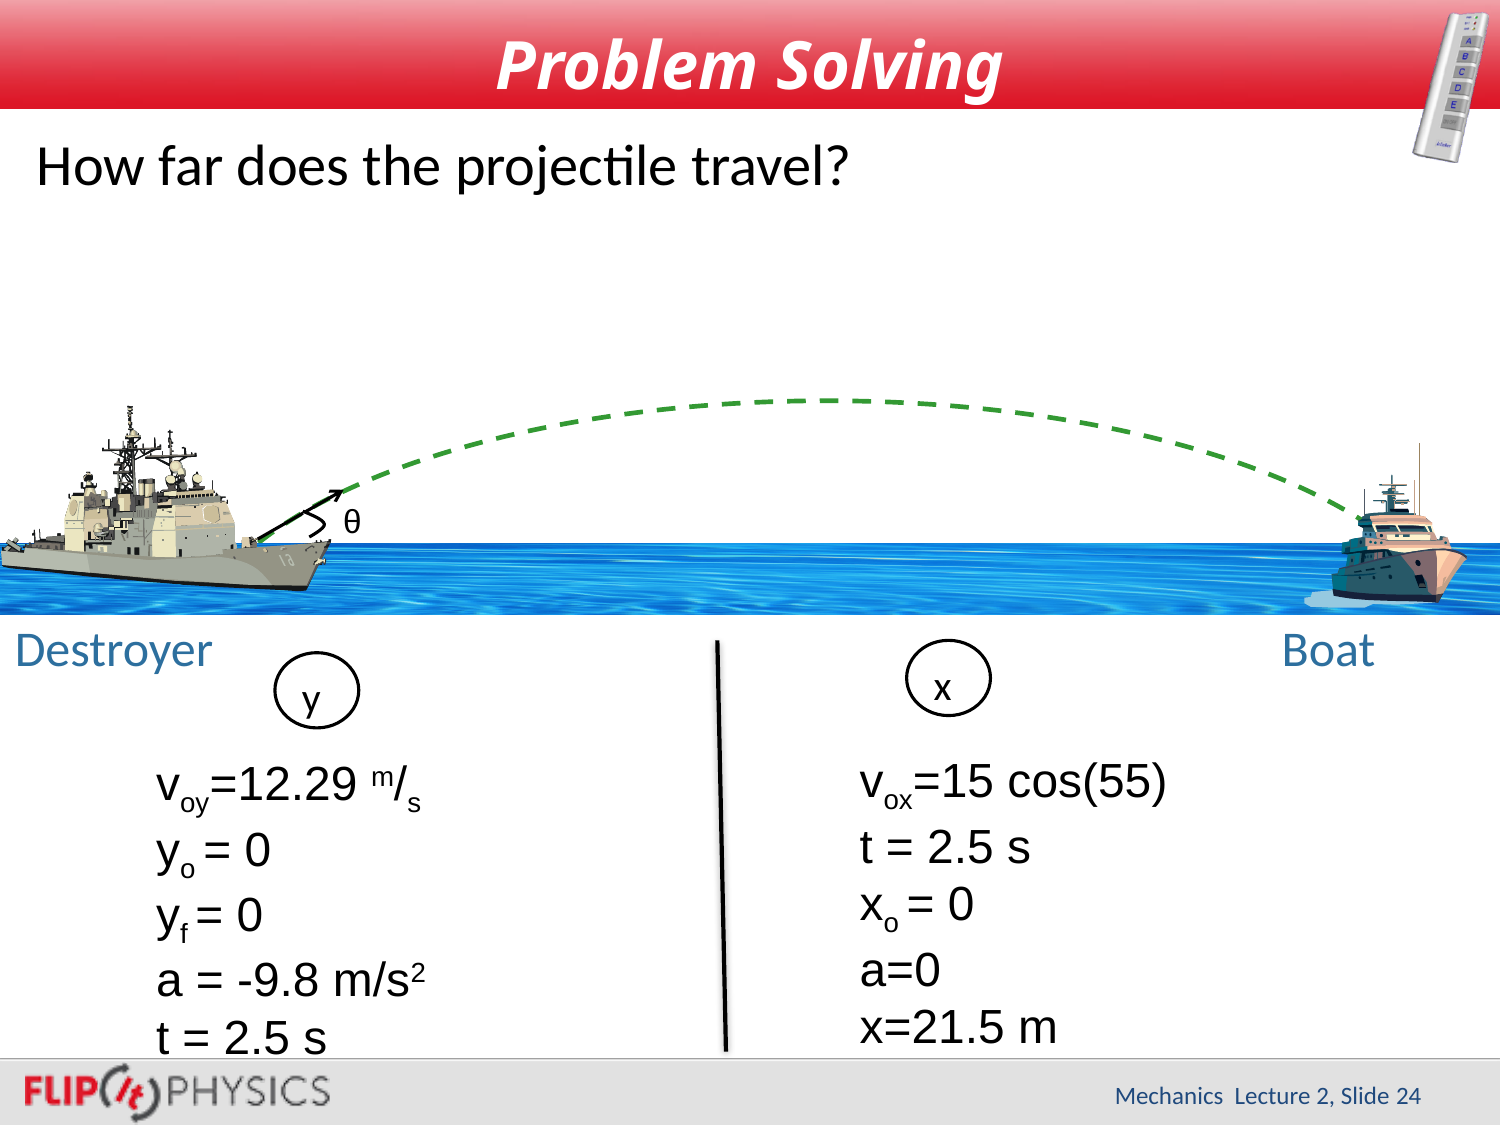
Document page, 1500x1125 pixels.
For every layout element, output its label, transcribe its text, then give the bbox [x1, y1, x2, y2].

slide_number Mechanics Lecture 2, Slide 24 [1100, 1071, 1500, 1125]
picture [0, 404, 1500, 615]
text_box voy=12.29 m/s yo = 0 yf = 0 a = -9.8 m/s2 t = 2.5 s [141, 688, 907, 1072]
list How far does the projectile travel? [22, 119, 1425, 262]
text_box y [274, 652, 359, 728]
text_box [639, 625, 1011, 666]
picture [0, 0, 1500, 163]
text_box [345, 400, 1298, 540]
title Problem Solving [75, 15, 1425, 91]
text_box x [906, 640, 991, 716]
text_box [717, 640, 727, 1052]
text_box Destroyer [0, 624, 358, 684]
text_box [257, 489, 344, 540]
text_box θ [347, 493, 377, 540]
text_box Boat [1266, 624, 1500, 684]
picture [0, 1058, 1500, 1125]
text_box vox=15 cos(55) t = 2.5 s xo = 0 a=0 x=21.5 m [907, 742, 1500, 1061]
